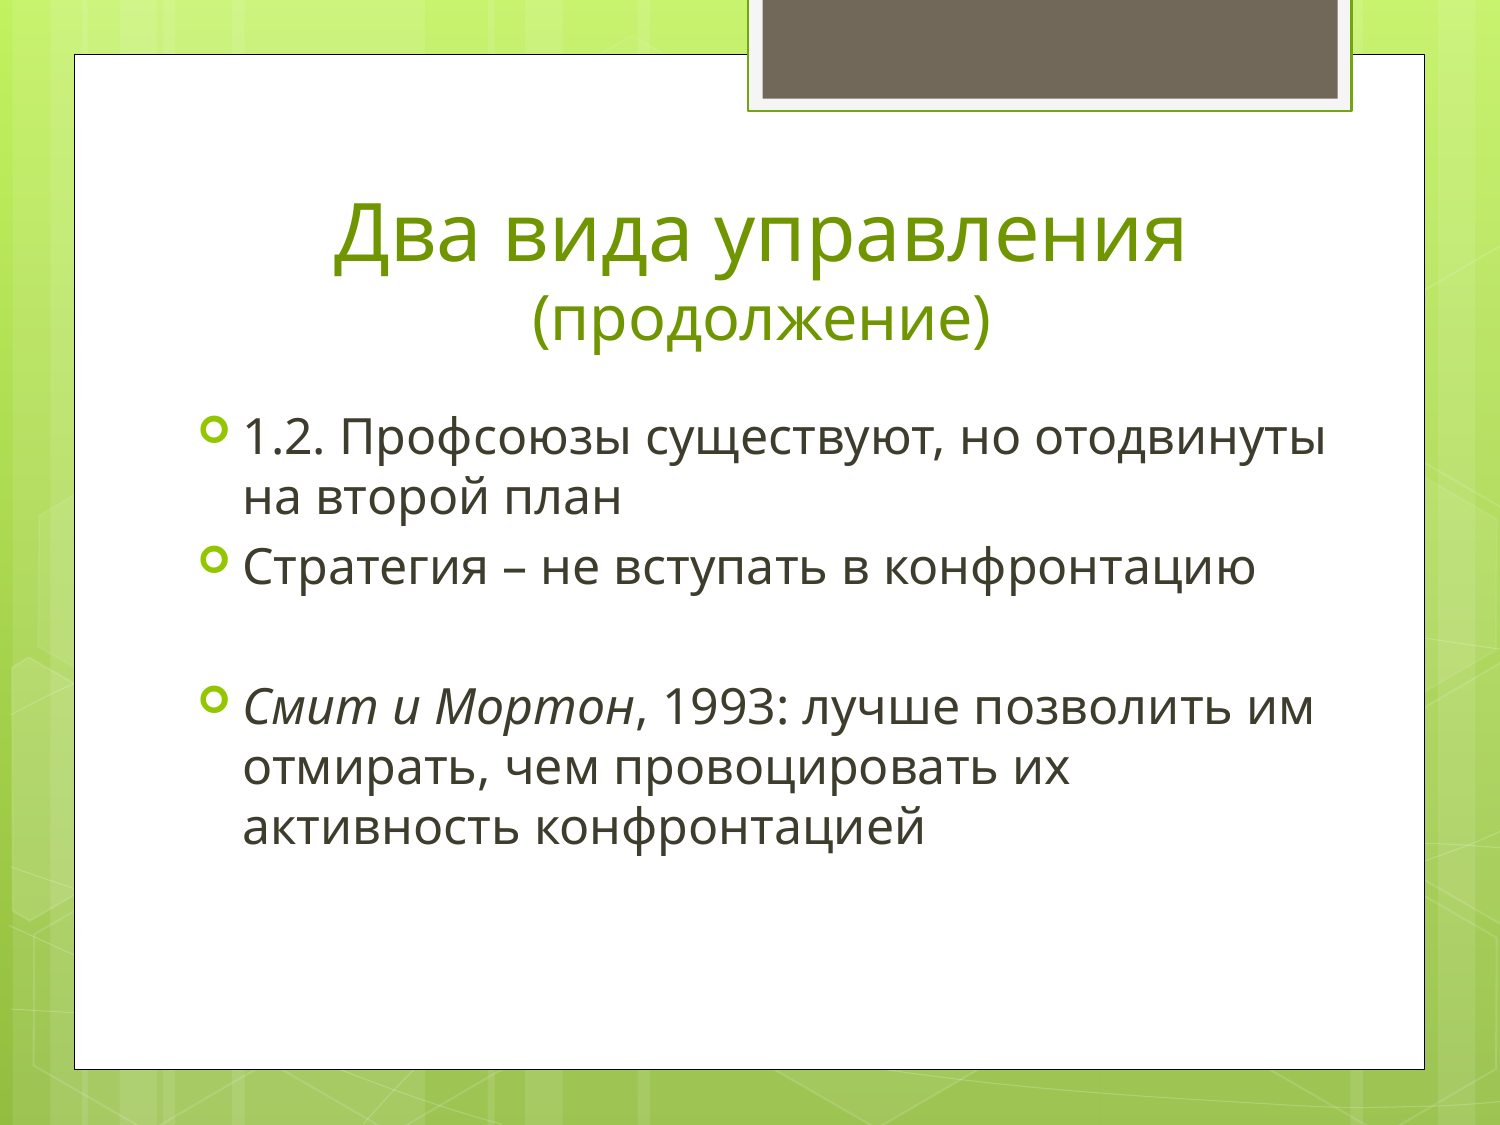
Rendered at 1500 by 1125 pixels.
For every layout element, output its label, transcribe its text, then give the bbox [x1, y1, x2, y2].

list 1.2. Профсоюзы существуют, но отодвинуты на второй план Стратегия – не вступать в конфронтацию Смит и Мортон, 1993: лучше позволить им отмирать, чем провоцировать их активность конфронтацией [171, 397, 1376, 973]
title Два вида управления (продолжение) [112, 172, 1412, 361]
